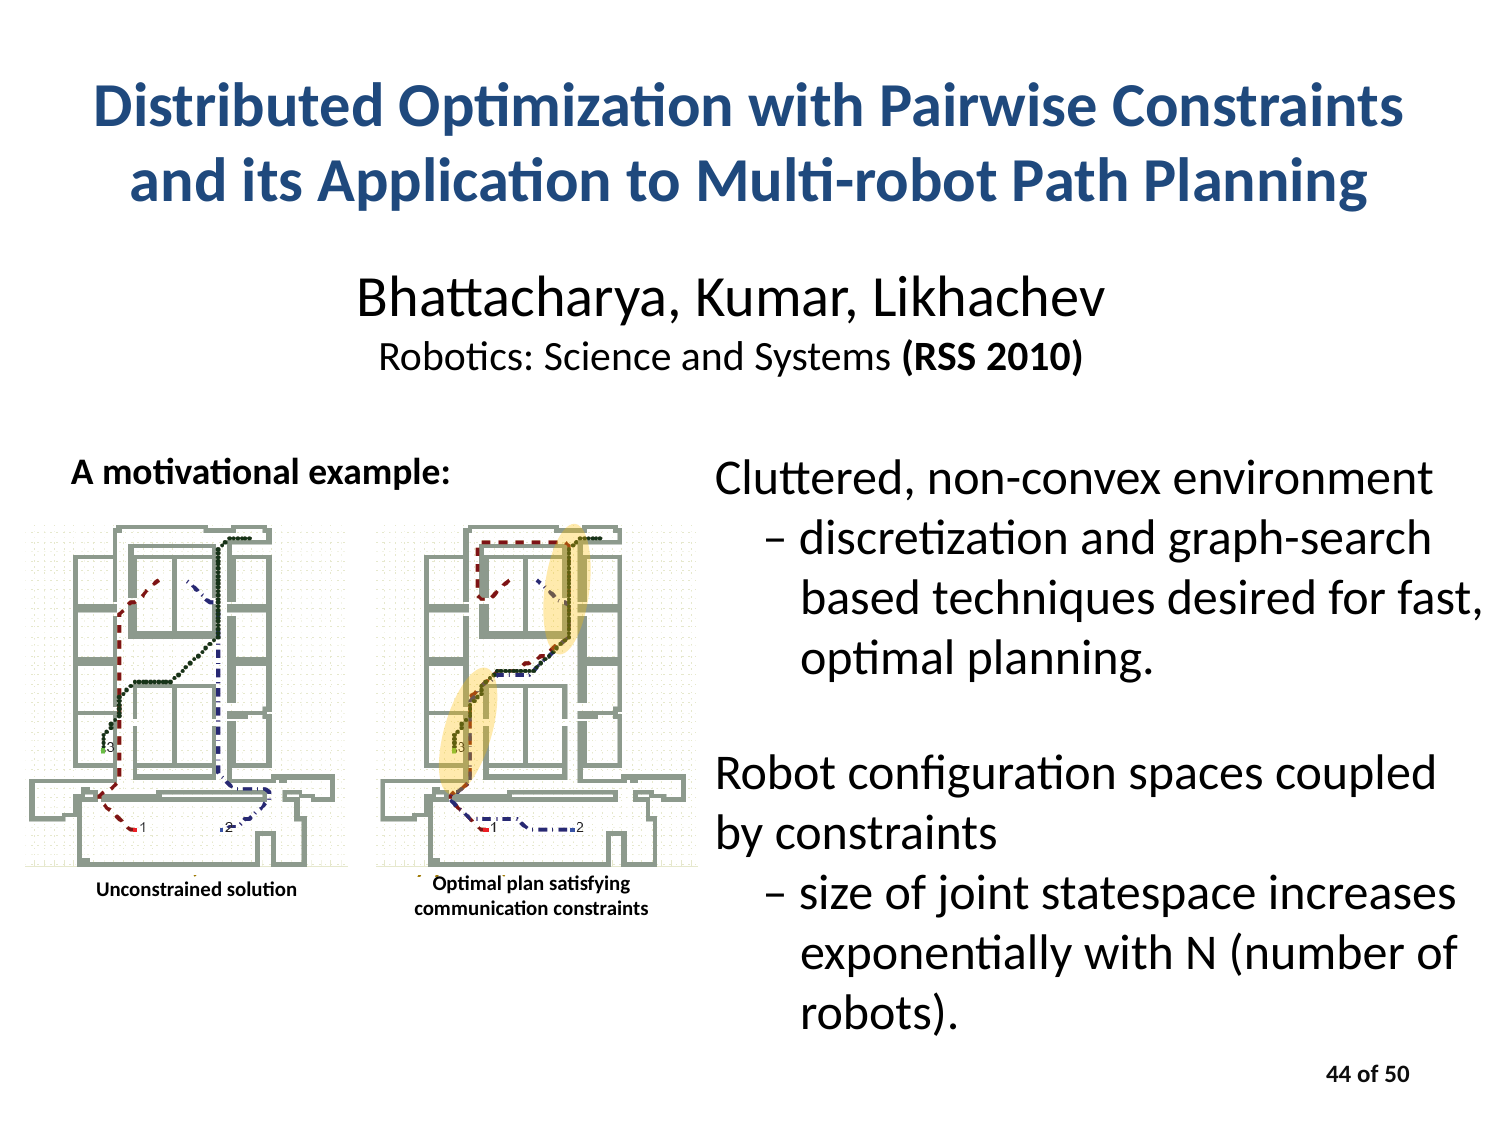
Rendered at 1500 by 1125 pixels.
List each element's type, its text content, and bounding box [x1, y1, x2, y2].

title Distributed Optimization with Pairwise Constraints and its Application to Multi-robot Path Planning [75, 45, 1425, 233]
text_box Robot configuration spaces coupled by constraints – size of joint statespace increases exponentially with N (number of robots). [699, 731, 1500, 1047]
text_box Cluttered, non-convex environment – discretization and graph-search based techniques desired for fast, optimal planning. [699, 437, 1500, 693]
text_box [5, 511, 738, 963]
text_box A motivational example: [55, 439, 644, 500]
slide_number 44 of 50 [1074, 1042, 1425, 1103]
text_box Bhattacharya, Kumar, Likhachev Robotics: Science and Systems (RSS 2010) [62, 251, 1400, 386]
